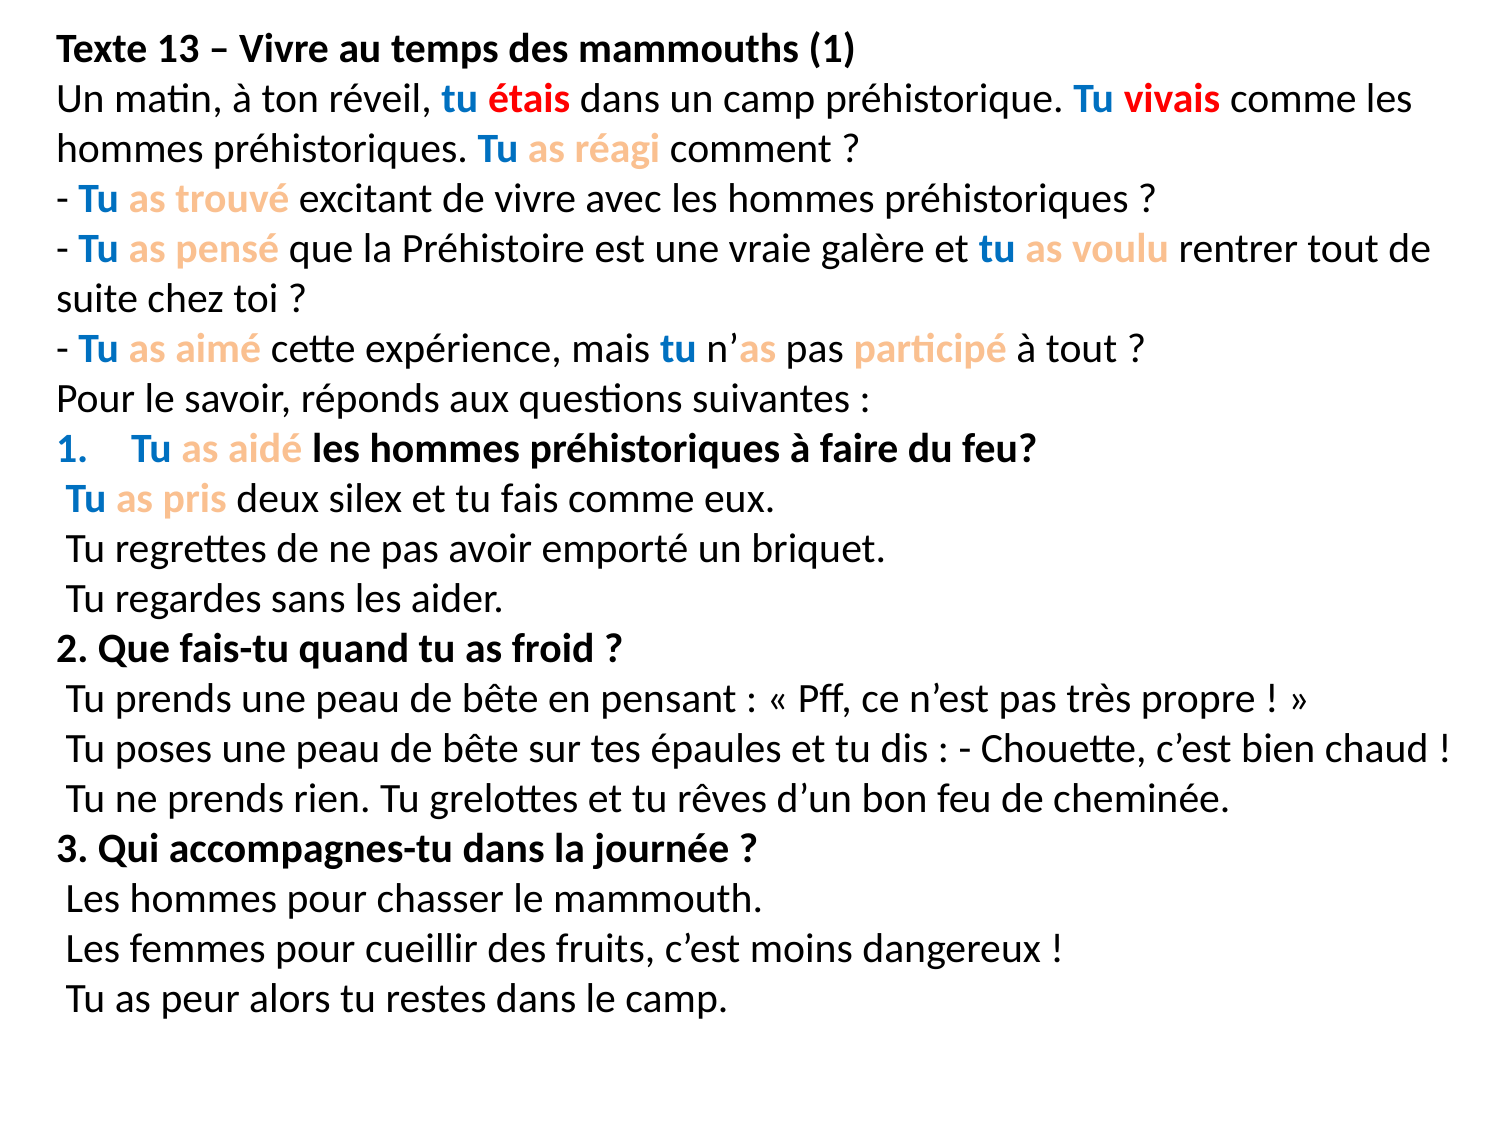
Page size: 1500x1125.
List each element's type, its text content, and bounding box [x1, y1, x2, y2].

text_box Texte 13 – Vivre au temps des mammouths (1) Un matin, à ton réveil, tu étais dans un camp préhistorique. Tu vivais comme les hommes préhistoriques. Tu as réagi comment ? - Tu as trouvé excitant de vivre avec les hommes préhistoriques ? - Tu as pensé que la Préhistoire est une vraie galère et tu as voulu rentrer tout de suite chez toi ? - Tu as aimé cette expérience, mais tu n’as pas participé à tout ? Pour le savoir, réponds aux questions suivantes : Tu as aidé les hommes préhistoriques à faire du feu? Tu as pris deux silex et tu fais comme eux. Tu regrettes de ne pas avoir emporté un briquet. Tu regardes sans les aider. 2. Que fais-tu quand tu as froid ? Tu prends une peau de bête en pensant : « Pff, ce n’est pas très propre ! » Tu poses une peau de bête sur tes épaules et tu dis : - Chouette, c’est bien chaud ! Tu ne prends rien. Tu grelottes et tu rêves d’un bon feu de cheminée. 3. Qui accompagnes-tu dans la journée ? Les hommes pour chasser le mammouth. Les femmes pour cueillir des fruits, c’est moins dangereux ! Tu as peur alors tu restes dans le camp. [41, 13, 1471, 1029]
